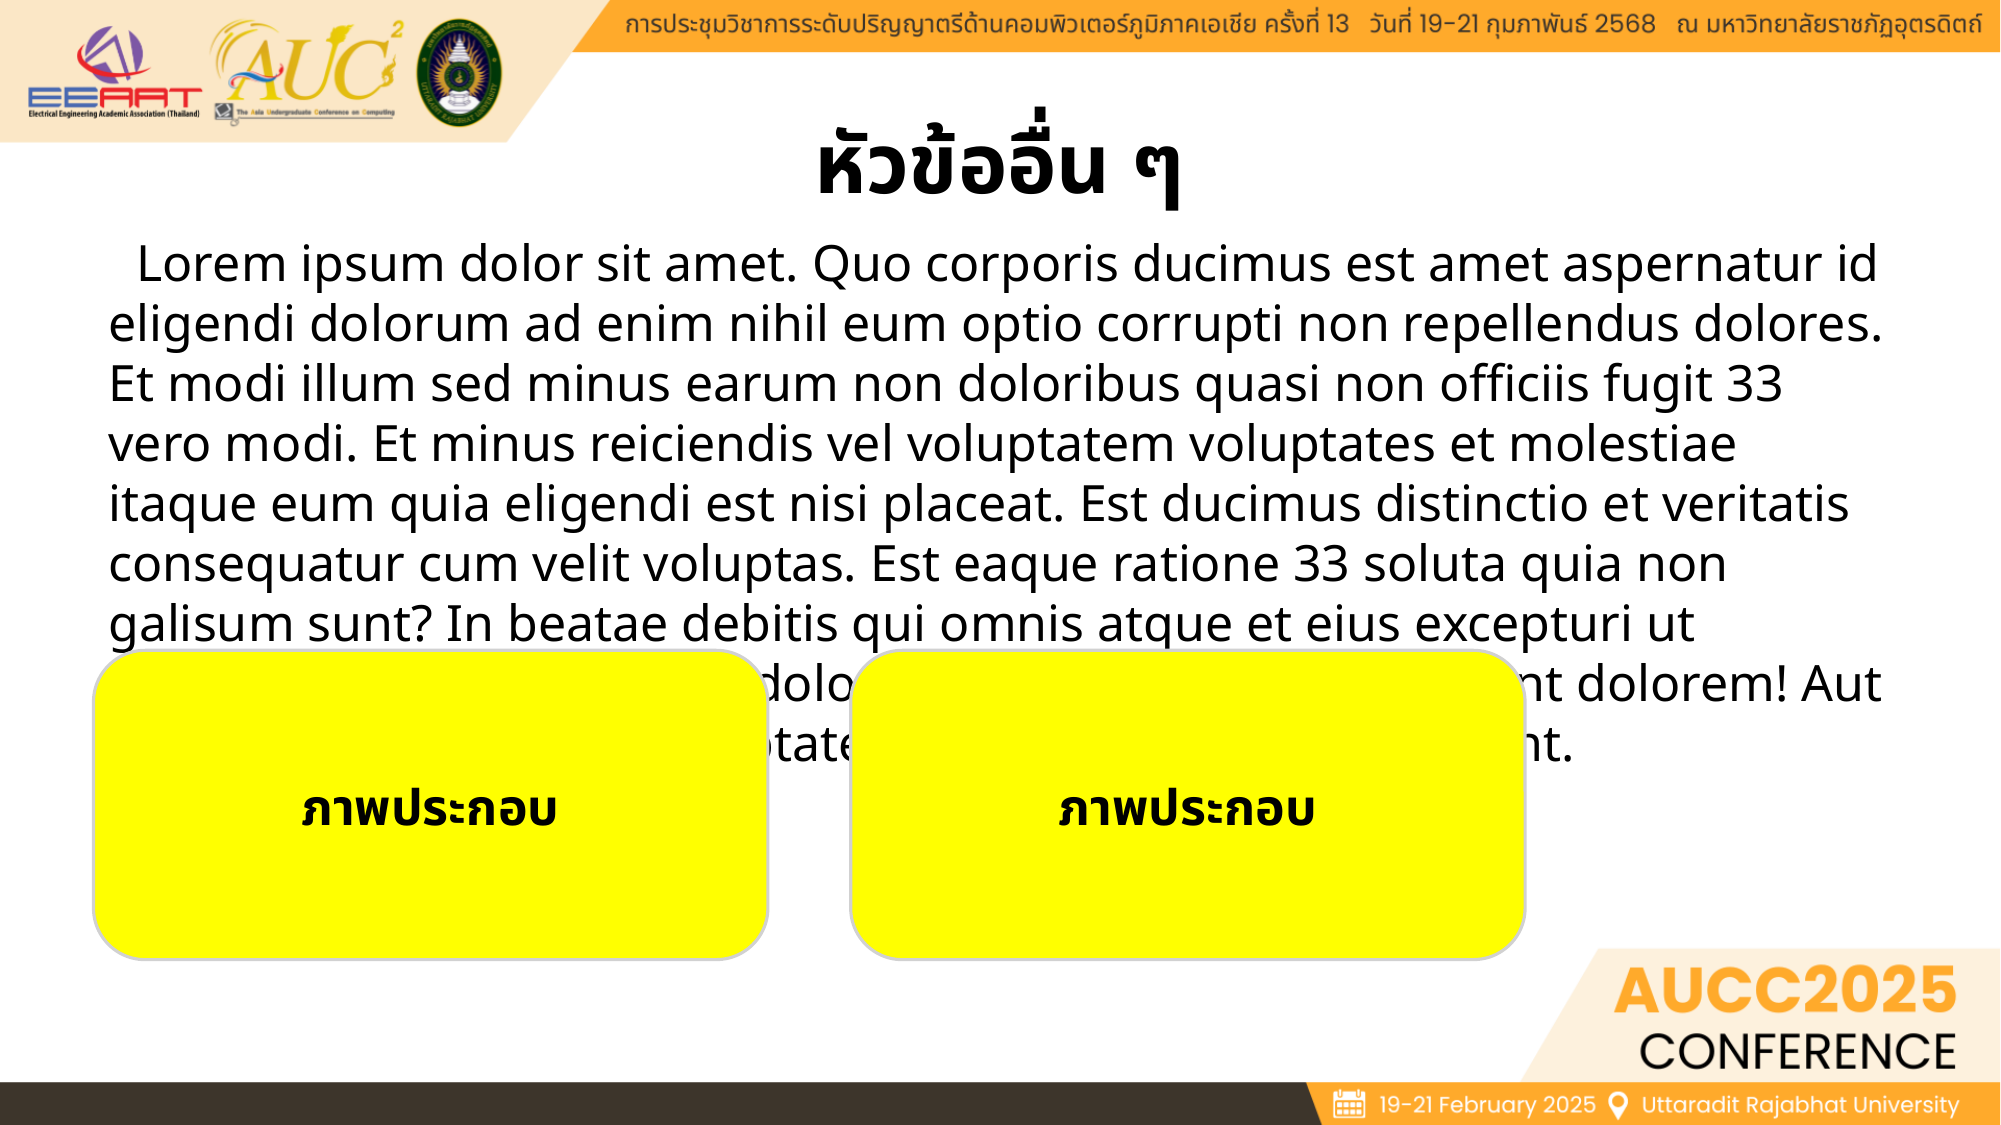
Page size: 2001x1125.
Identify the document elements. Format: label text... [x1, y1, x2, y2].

text_box ภาพประกอบ [91, 648, 770, 962]
text_box Lorem ipsum dolor sit amet. Quo corporis ducimus est amet aspernatur id eligendi dolorum ad enim nihil eum optio corrupti non repellendus dolores. Et modi illum sed minus earum non doloribus quasi non officiis fugit 33 vero modi. Et minus reiciendis vel voluptatem voluptates et molestiae itaque eum quia eligendi est nisi placeat. Est ducimus distinctio et veritatis consequatur cum velit voluptas. Est eaque ratione 33 soluta quia non galisum sunt? In beatae debitis qui omnis atque et eius excepturi ut galisum provident. Est eius doloribus 33 quas quia ut nesciunt dolorem! Aut reprehenderit odit aut voluptatem labore et voluptas nesciunt. [93, 224, 1907, 780]
picture [0, 0, 2001, 1125]
text_box ภาพประกอบ [849, 648, 1527, 962]
text_box หัวข้ออื่น ๆ [539, 102, 1461, 218]
